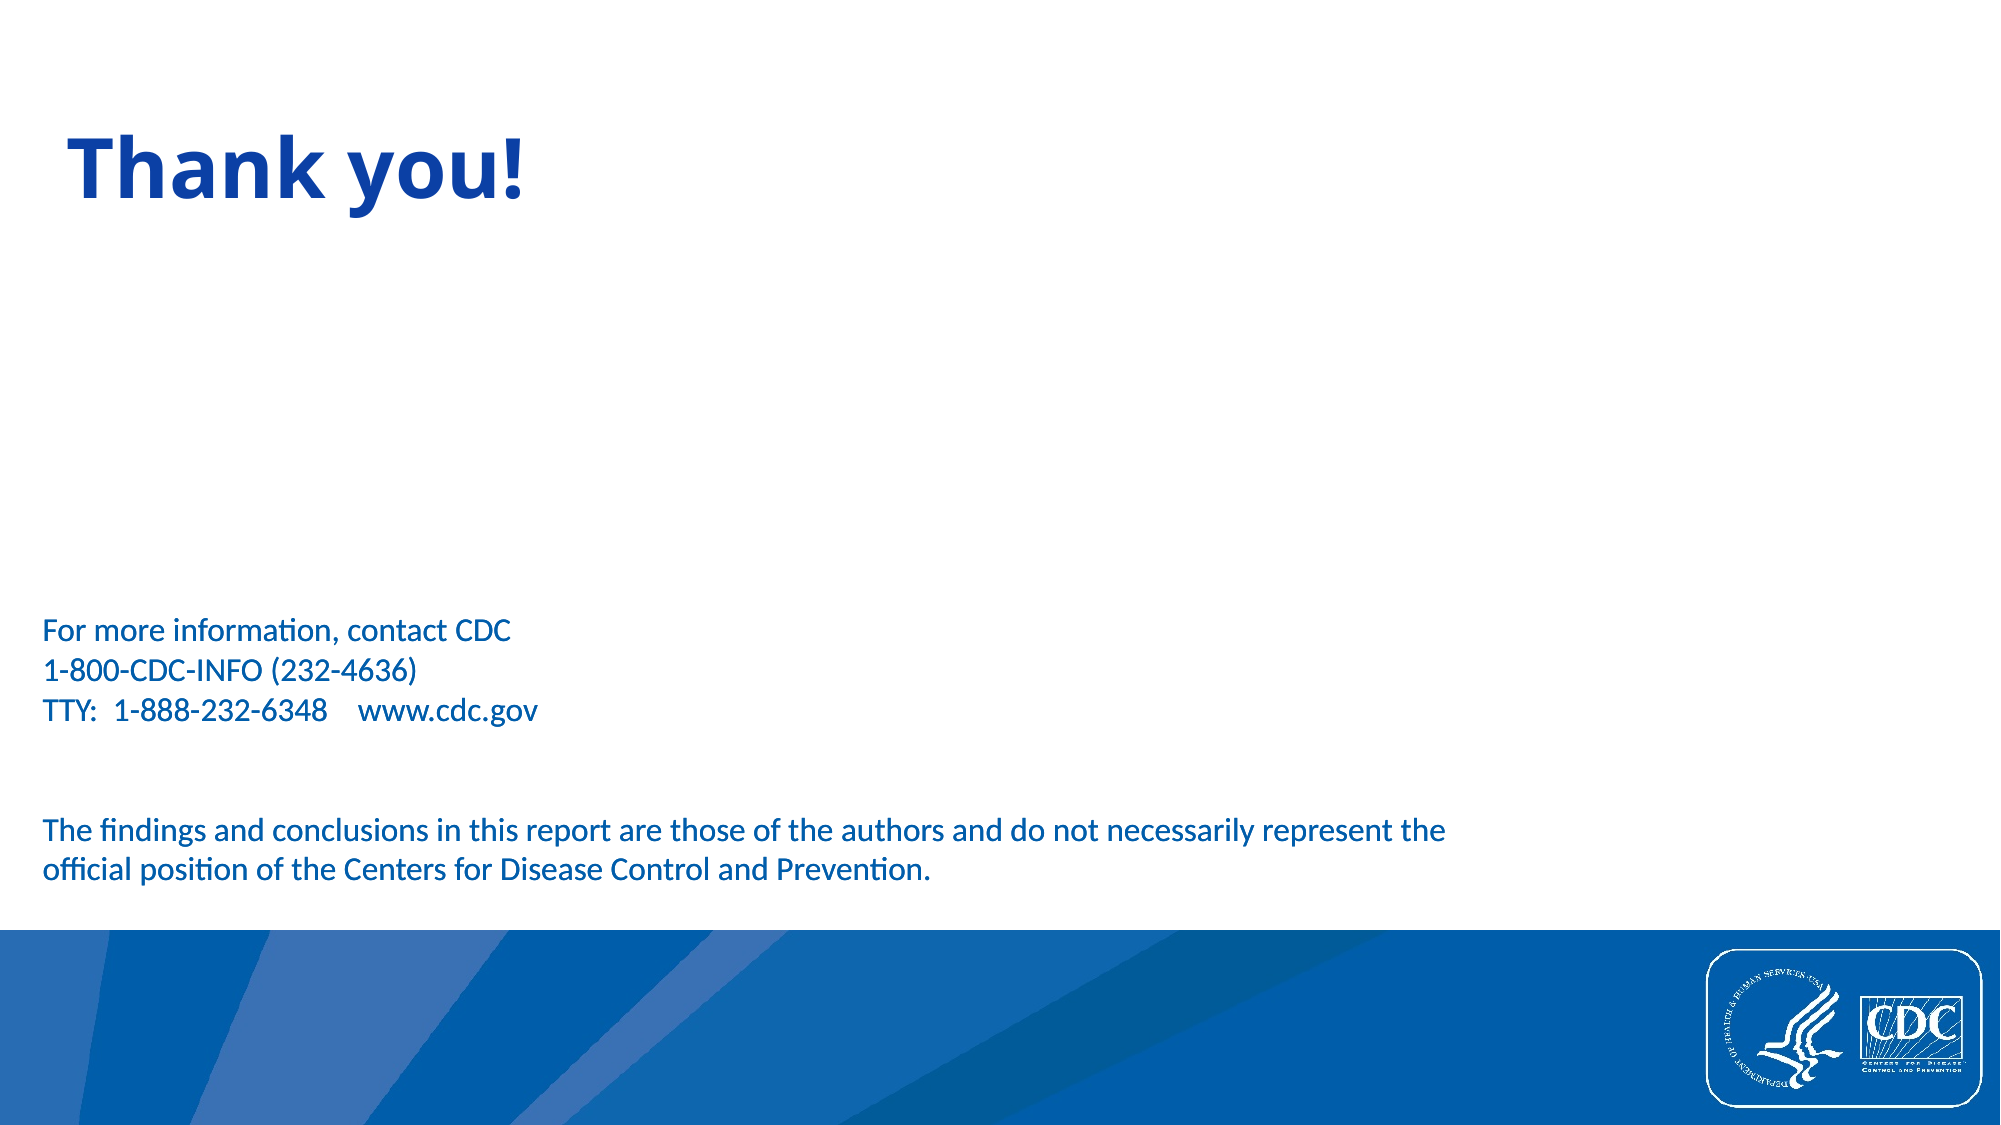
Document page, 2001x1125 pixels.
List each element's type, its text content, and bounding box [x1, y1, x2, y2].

picture [0, 930, 2000, 1125]
title Thank you! [52, 107, 1778, 326]
